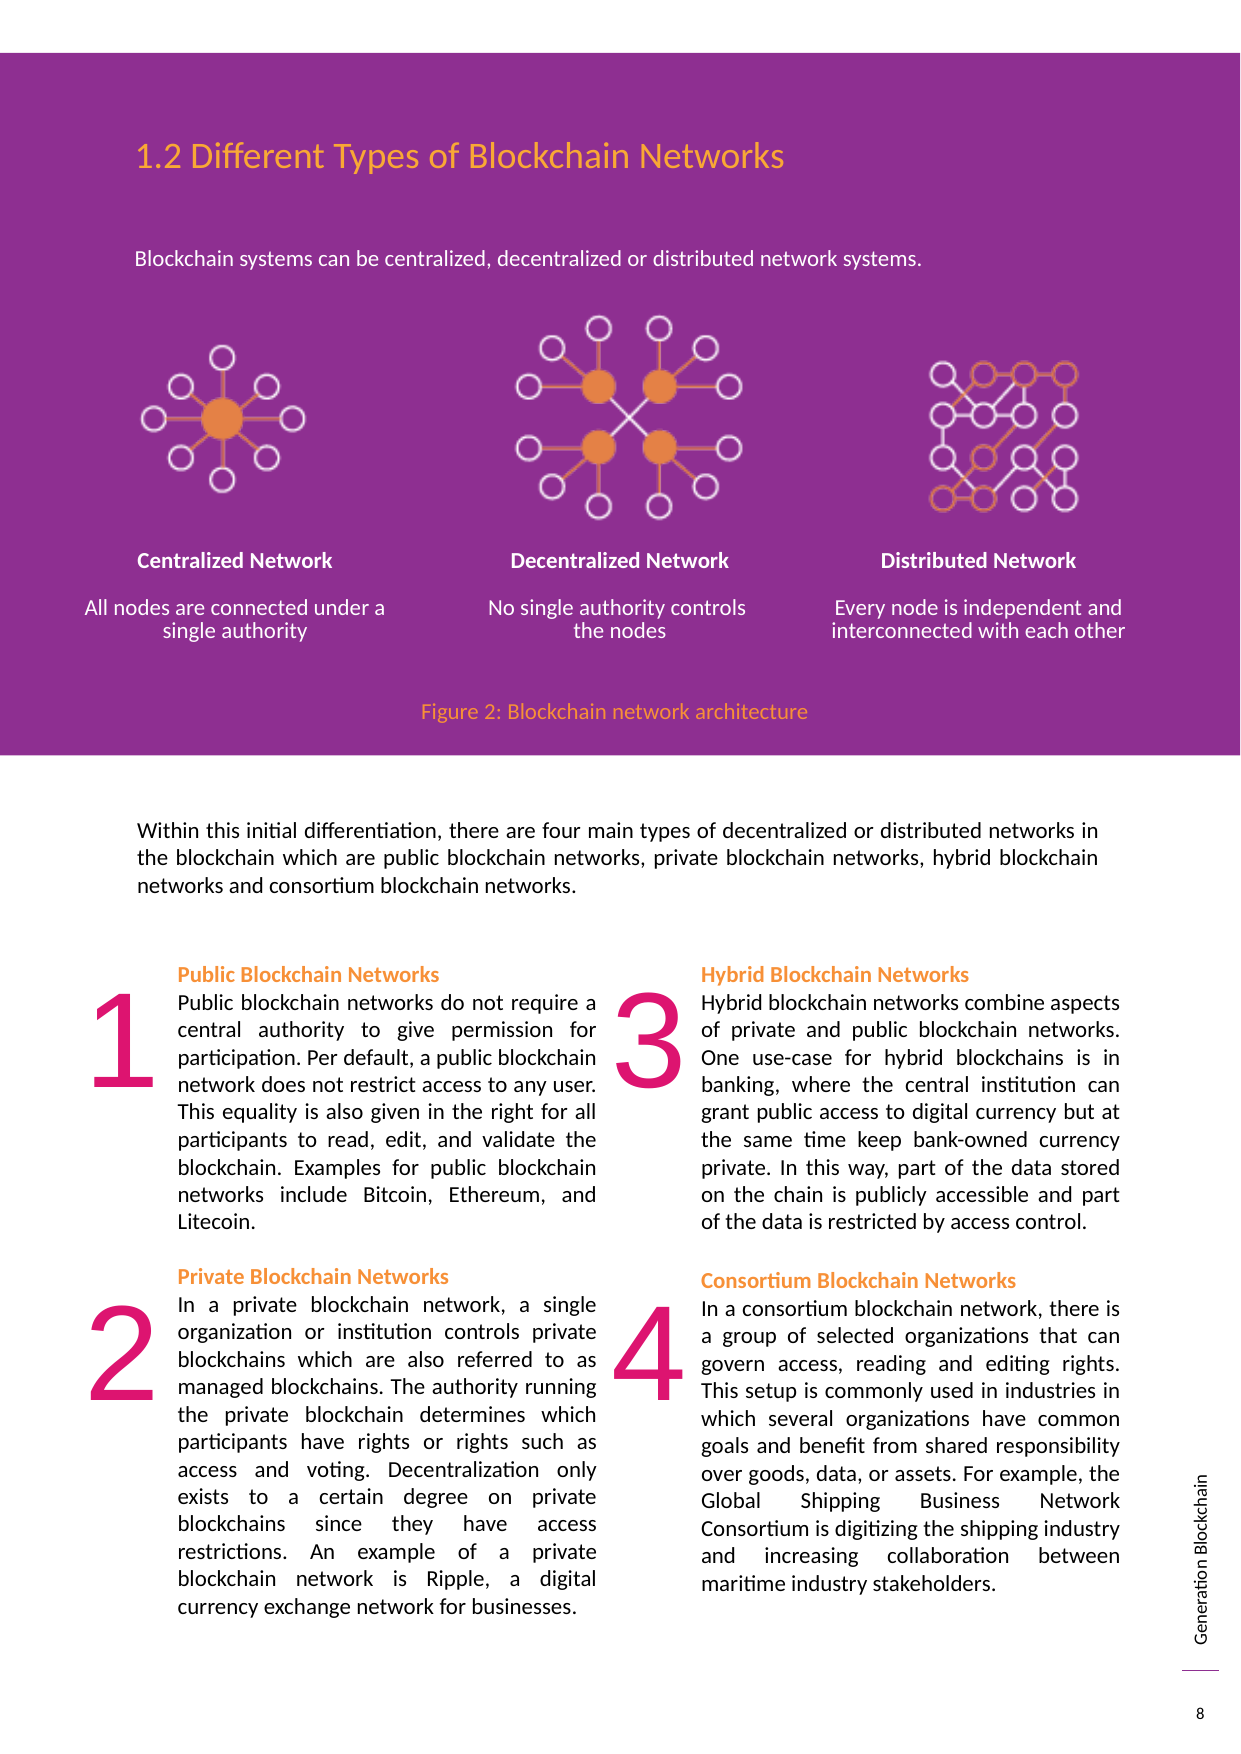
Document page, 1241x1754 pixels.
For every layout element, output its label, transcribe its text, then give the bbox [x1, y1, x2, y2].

list Blockchain systems can be centralized, decentralized or distributed network systems. [119, 236, 1113, 293]
text_box 2 [70, 1258, 178, 1436]
text_box 1 [70, 945, 178, 1123]
text_box Figure 2: Blockchain network architecture [120, 689, 1111, 732]
text_box 3 [596, 945, 705, 1123]
picture [0, 293, 1231, 544]
text_box Centralized Network All nodes are connected under a single authority [57, 544, 413, 659]
text_box Public Blockchain Networks Public blockchain networks do not require a central authority to give permission for participation. Per default, a public blockchain network does not restrict access to any user. This equality is also given in the right for all participants to read, edit, and validate the blockchain. Examples for public blockchain networks include Bitcoin, Ethereum, and Litecoin. Private Blockchain Networks In a private blockchain network, a single organization or institution controls private blockchains which are also referred to as managed blockchains. The authority running the private blockchain determines which participants have rights or rights such as access and voting. Decentralization only exists to a certain degree on private blockchains since they have access restrictions. An example of a private blockchain network is Ripple, a digital currency exchange network for businesses. [162, 952, 613, 1712]
text_box Hybrid Blockchain Networks Hybrid blockchain networks combine aspects of private and public blockchain networks. One use-case for hybrid blockchains is in banking, where the central institution can grant public access to digital currency but at the same time keep bank-owned currency private. In this way, part of the data stored on the chain is publicly accessible and part of the data is restricted by access control. Consortium Blockchain Networks In a consortium blockchain network, there is a group of selected organizations that can govern access, reading and editing rights. This setup is commonly used in industries in which several organizations have common goals and benefit from shared responsibility over goods, data, or assets. For example, the Global Shipping Business Network Consortium is digitizing the shipping industry and increasing collaboration between maritime industry stakeholders. [686, 952, 1136, 1712]
text_box Decentralized Network No single authority controls the nodes [442, 544, 798, 659]
text_box Distributed Network Every node is independent and interconnected with each other [801, 544, 1157, 659]
text_box Within this initial differentiation, there are four main types of decentralized or distributed networks in the blockchain which are public blockchain networks, private blockchain networks, hybrid blockchain networks and consortium blockchain networks. [122, 807, 1116, 886]
slide_number 8 [1169, 1674, 1231, 1751]
text_box 1.2 Different Types of Blockchain Networks [119, 123, 1113, 201]
text_box 4 [596, 1258, 705, 1436]
